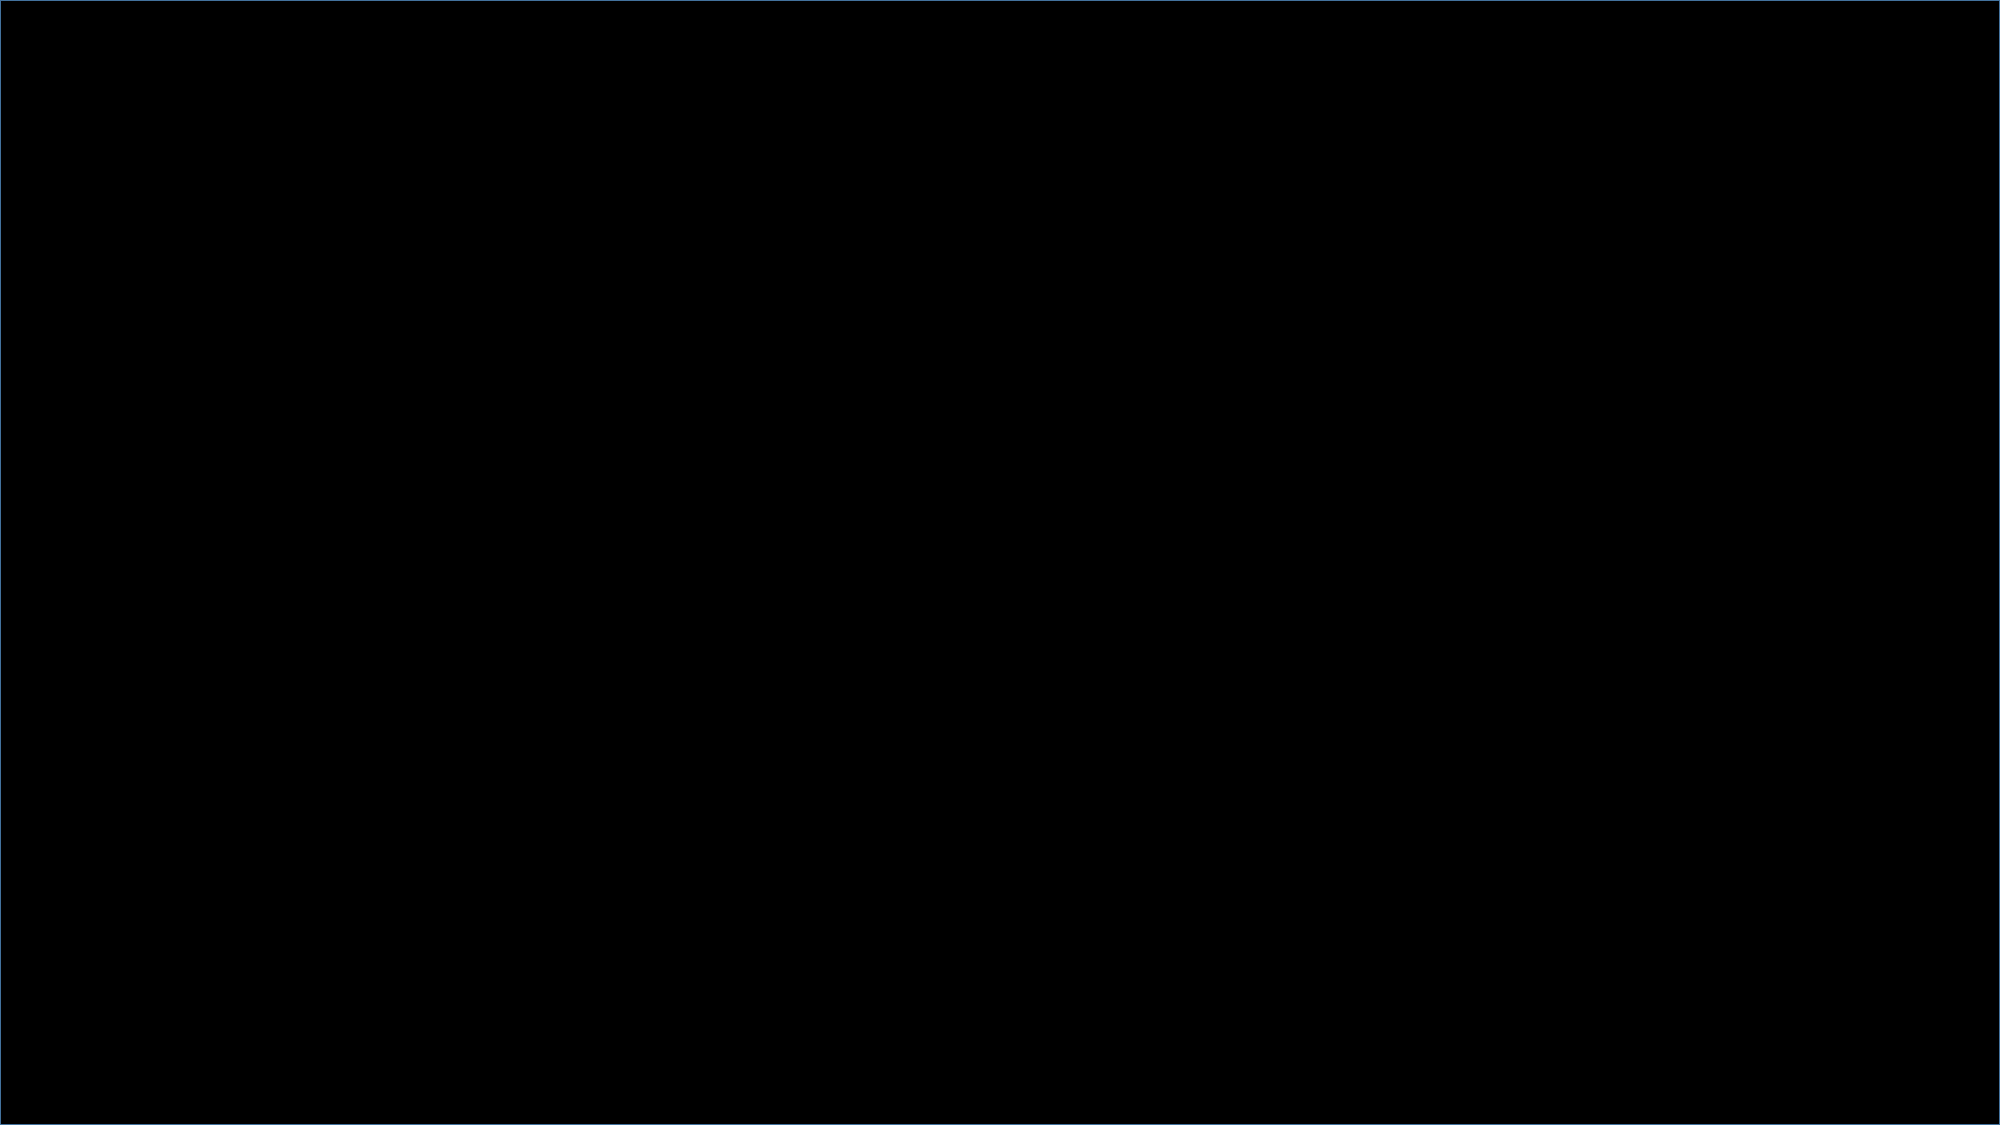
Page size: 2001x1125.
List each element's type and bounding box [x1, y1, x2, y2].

text_box [0, 0, 2000, 1125]
